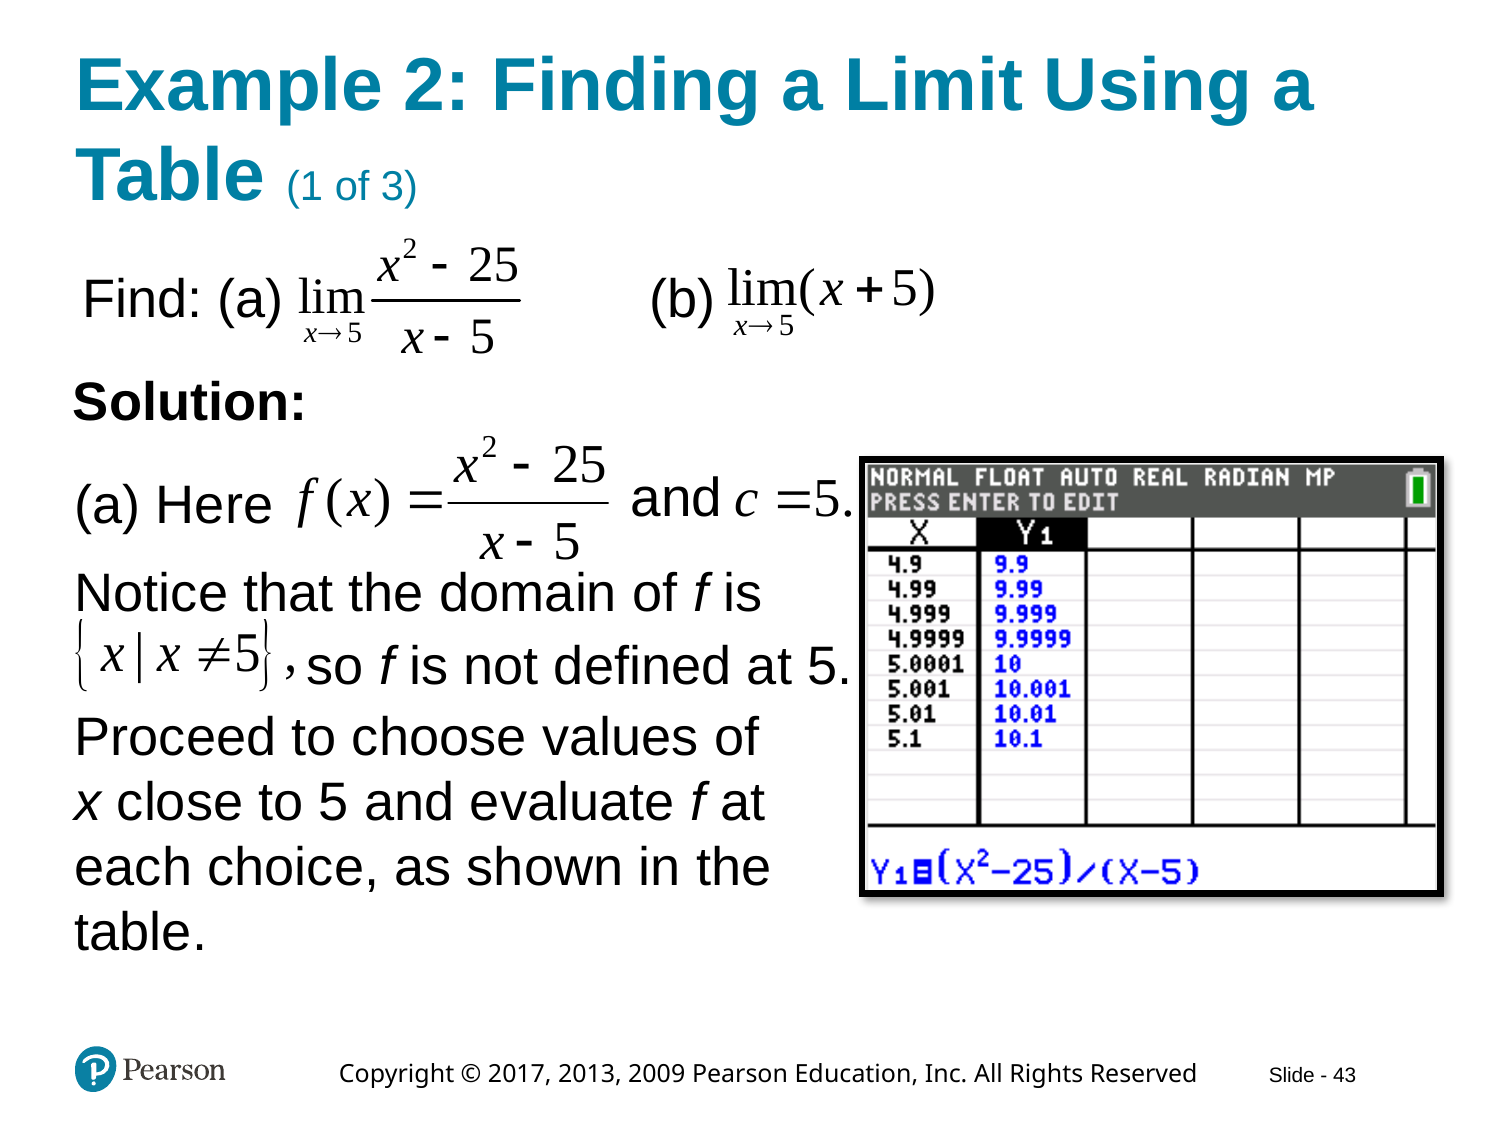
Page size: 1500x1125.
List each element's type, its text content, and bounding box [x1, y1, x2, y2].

list Find: (a) [82, 263, 286, 320]
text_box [74, 618, 301, 696]
title Example 2: Finding a Limit Using a Table (1 of 3) [75, 35, 1425, 216]
list so f is not defined at 5. [306, 630, 858, 692]
list (b) [649, 263, 718, 339]
list Proceed to choose values of x close to 5 and evaluate f at each choice, as shown in the table. [74, 701, 775, 963]
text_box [274, 428, 855, 566]
picture [865, 462, 1438, 891]
list (a) Here [74, 469, 269, 531]
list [295, 231, 526, 360]
list Notice that the domain of f is [74, 556, 800, 624]
list Solution: [72, 365, 325, 434]
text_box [724, 258, 939, 342]
